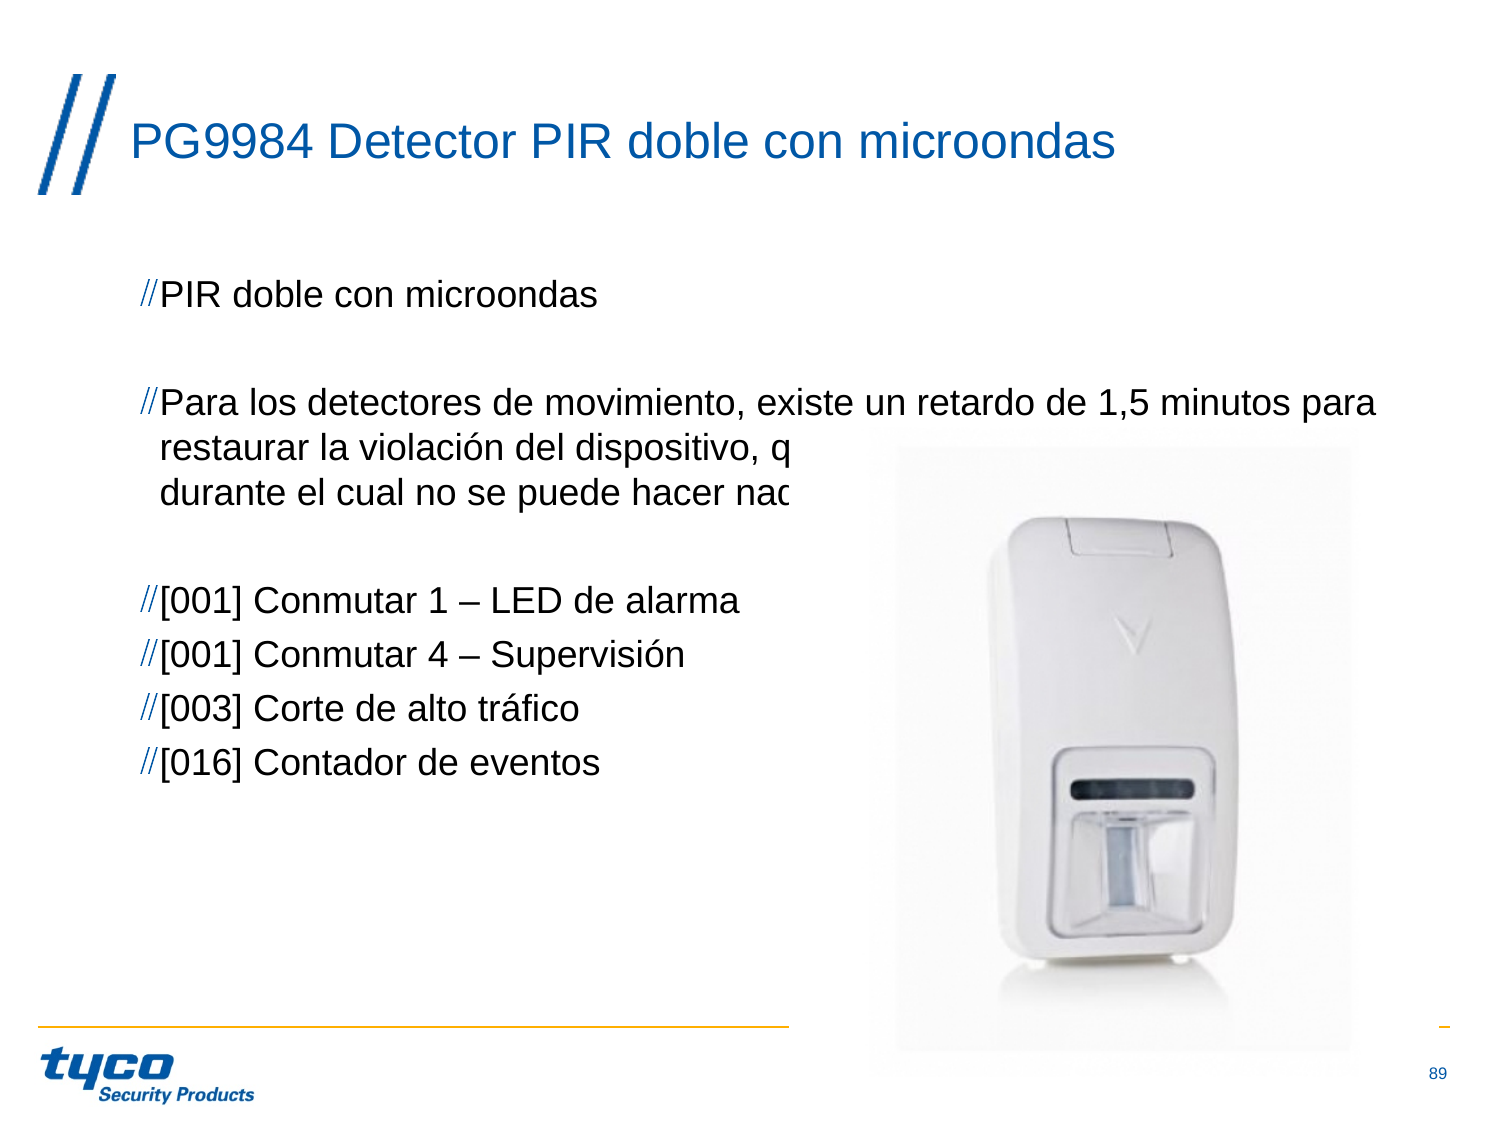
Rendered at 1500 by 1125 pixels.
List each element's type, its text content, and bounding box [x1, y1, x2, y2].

picture [140, 693, 167, 720]
picture [789, 427, 1439, 1077]
list PIR doble con microondas Para los detectores de movimiento, existe un retardo de 1,5 minutos para restaurar la violación del dispositivo, que es un período de estabilización durante el cual no se puede hacer nada con el dispositivo. [001] Conmutar 1 – LED de alarma [001] Conmutar 4 – Supervisión [003] Corte de alto tráfico [016] Contador de eventos [124, 262, 1426, 976]
picture [37, 74, 115, 195]
title PG9984 Detector PIR doble con microondas [115, 44, 1426, 233]
picture [140, 585, 167, 612]
slide_number 89 [1387, 1042, 1463, 1103]
picture [140, 639, 167, 666]
picture [140, 747, 167, 774]
picture [140, 387, 167, 414]
picture [34, 1040, 260, 1107]
text_box [97, 1061, 228, 1091]
picture [140, 279, 167, 306]
